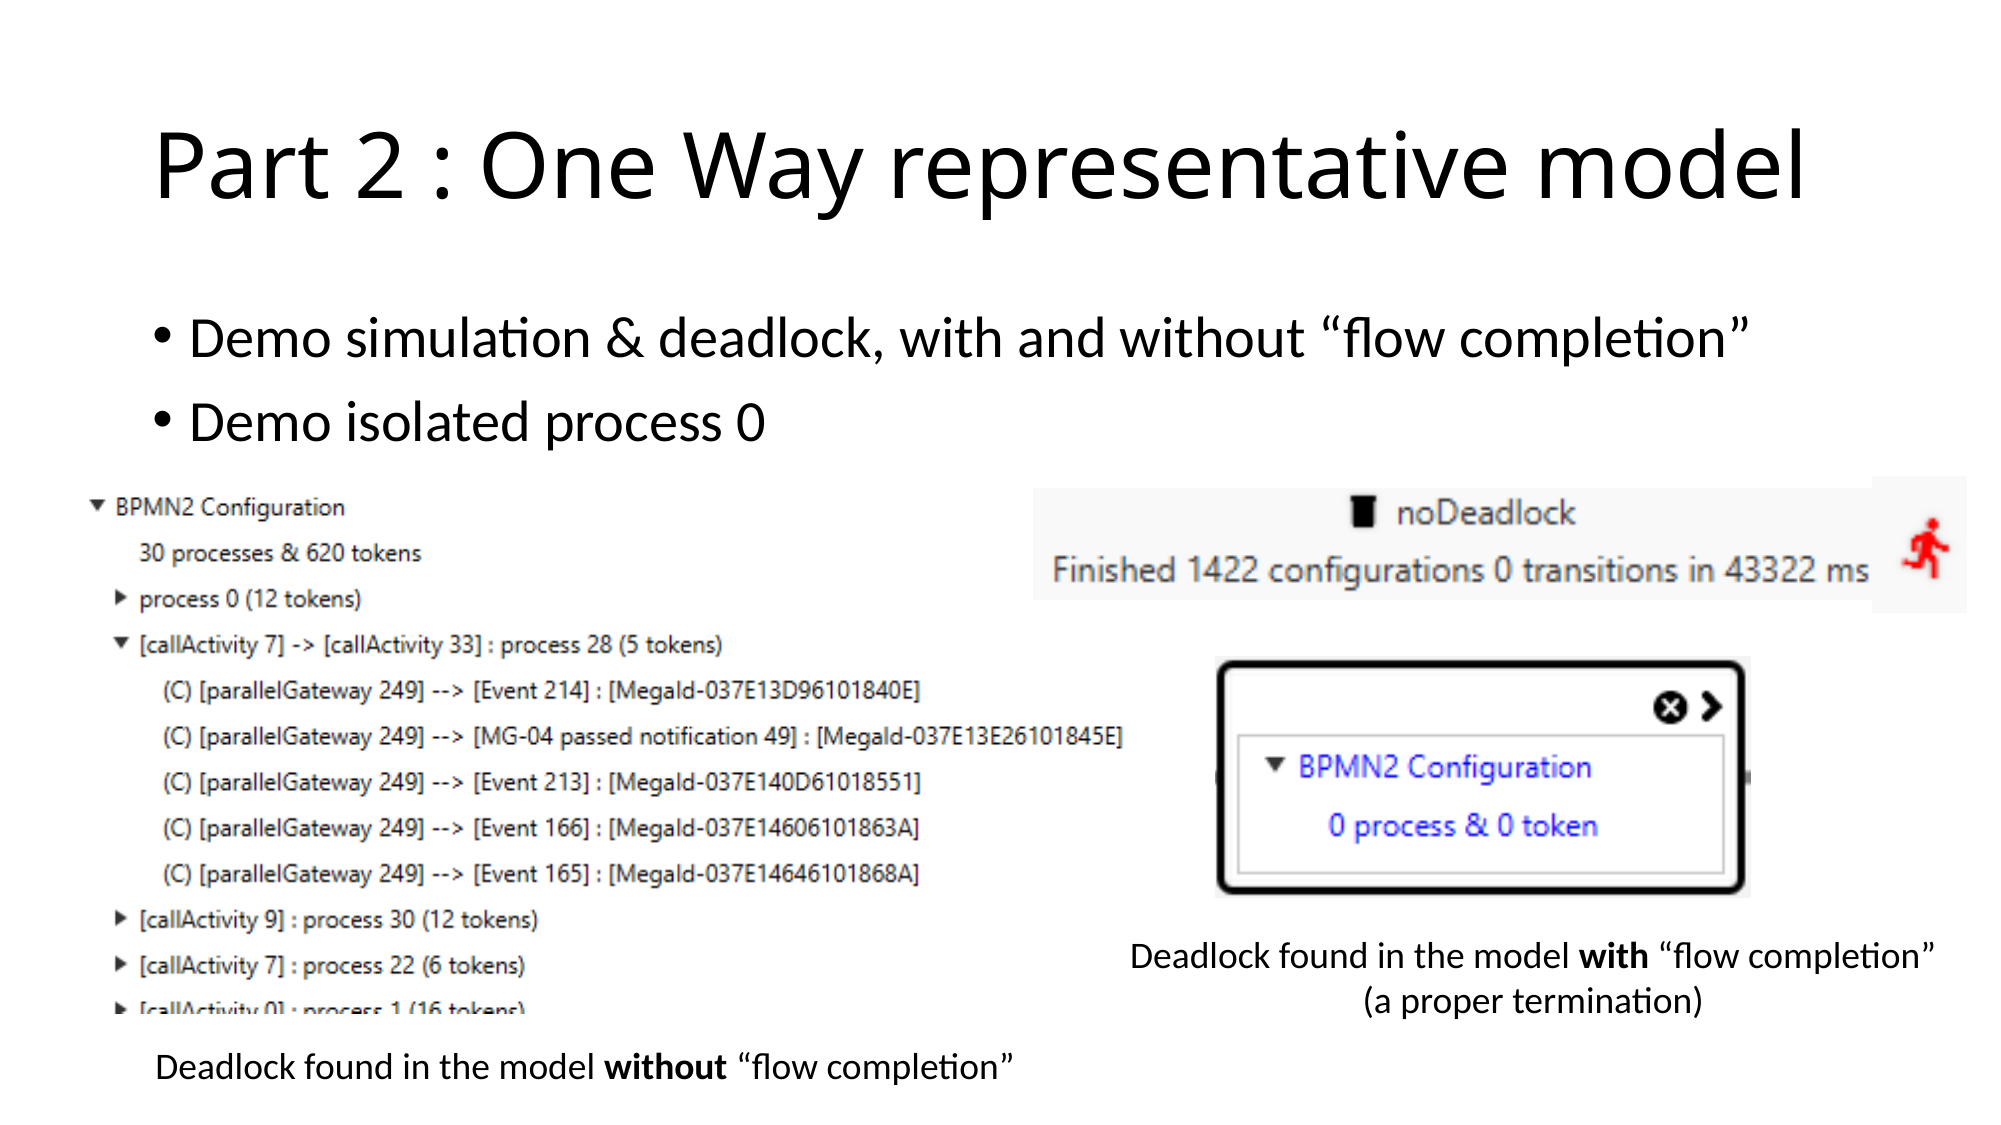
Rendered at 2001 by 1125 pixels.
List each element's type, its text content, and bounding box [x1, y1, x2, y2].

text_box Deadlock found in the model without “flow completion” [140, 1034, 1030, 1095]
title Part 2 : One Way representative model [137, 59, 1863, 278]
text_box Deadlock found in the model with “flow completion” (a proper termination) [1115, 923, 1952, 1029]
list Demo simulation & deadlock, with and without “flow completion” Demo isolated process 0 [1131, 600, 1863, 923]
picture [1215, 656, 1751, 898]
picture [80, 476, 1967, 1014]
list Demo simulation & deadlock, with and without “flow completion” Demo isolated process 0 [137, 299, 1863, 488]
